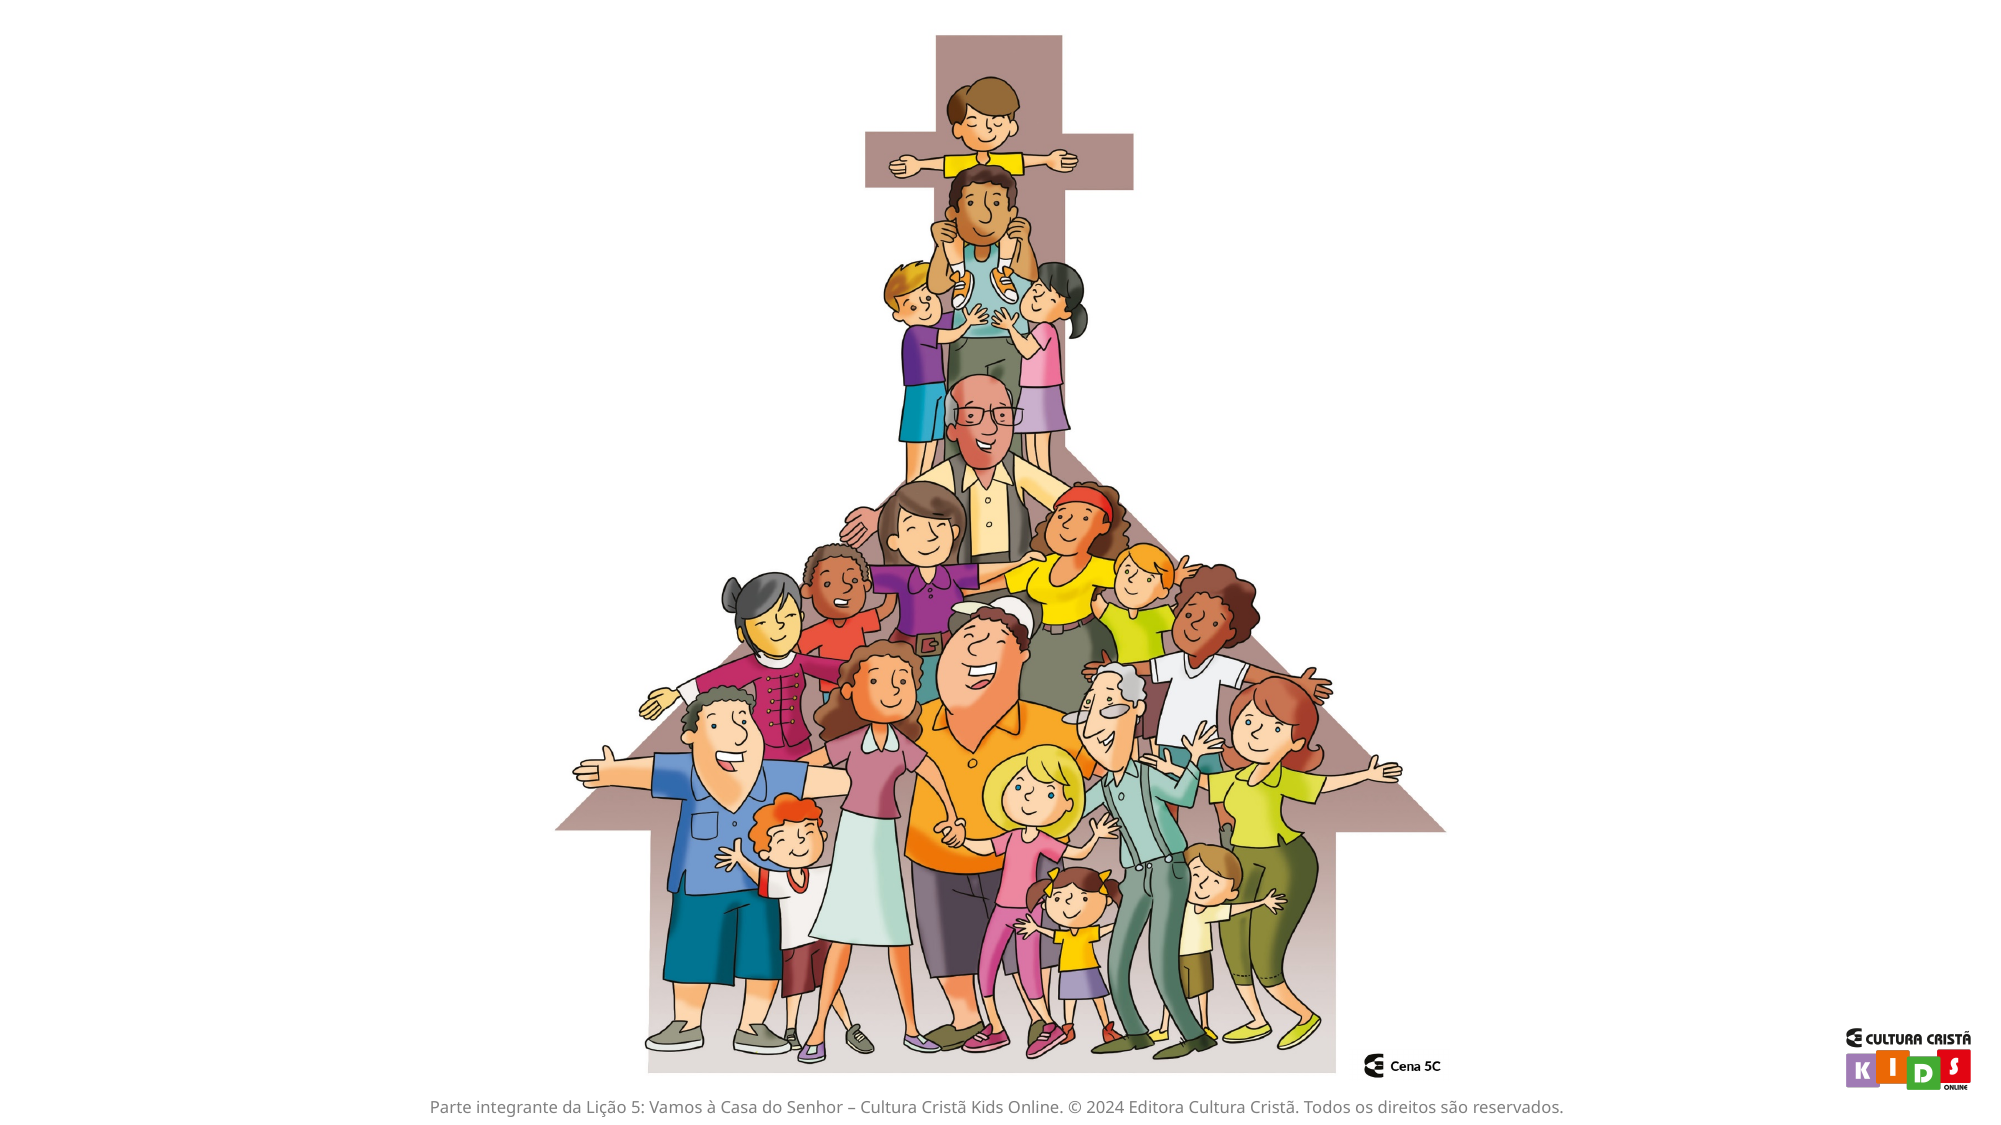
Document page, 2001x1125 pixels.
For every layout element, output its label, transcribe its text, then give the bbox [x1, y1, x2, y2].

text_box Parte integrante da Lição 5: Vamos à Casa do Senhor – Cultura Cristã Kids Online. © 2024 Editora Cultura Cristã. Todos os direitos são reservados. [0, 1089, 2000, 1125]
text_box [550, 24, 1450, 1082]
picture [1846, 1027, 1972, 1091]
